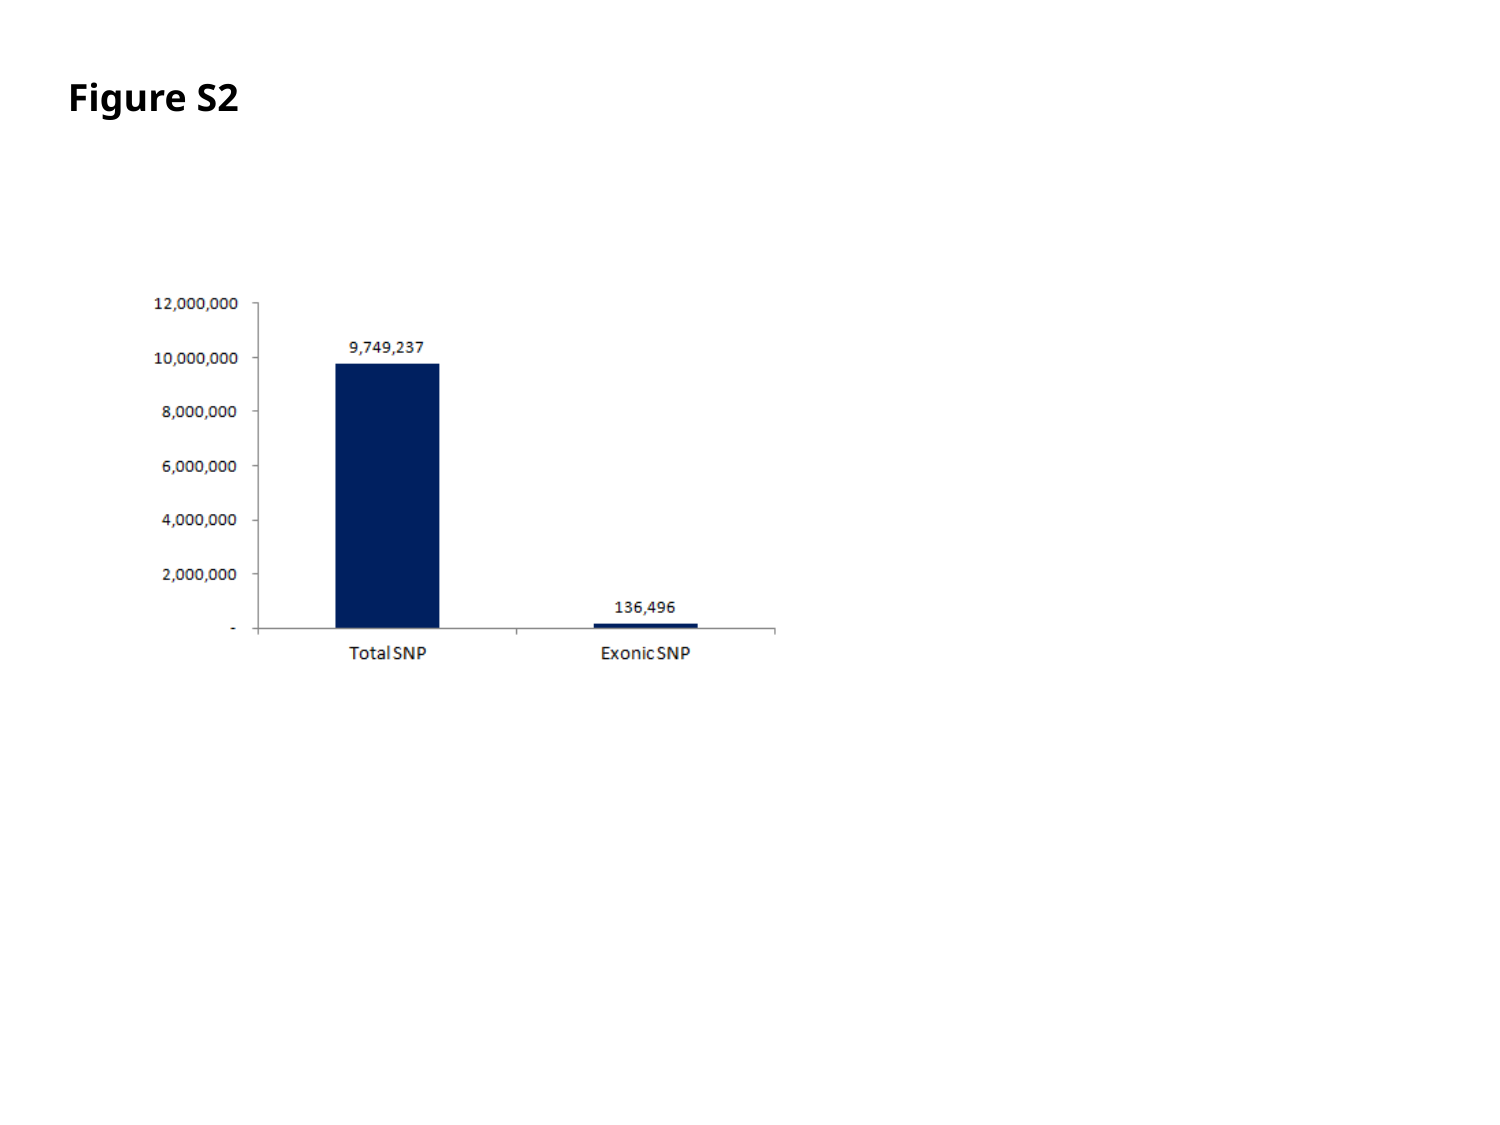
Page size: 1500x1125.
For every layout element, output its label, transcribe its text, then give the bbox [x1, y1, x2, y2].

text_box Figure S2 [53, 66, 396, 127]
picture [147, 290, 784, 670]
